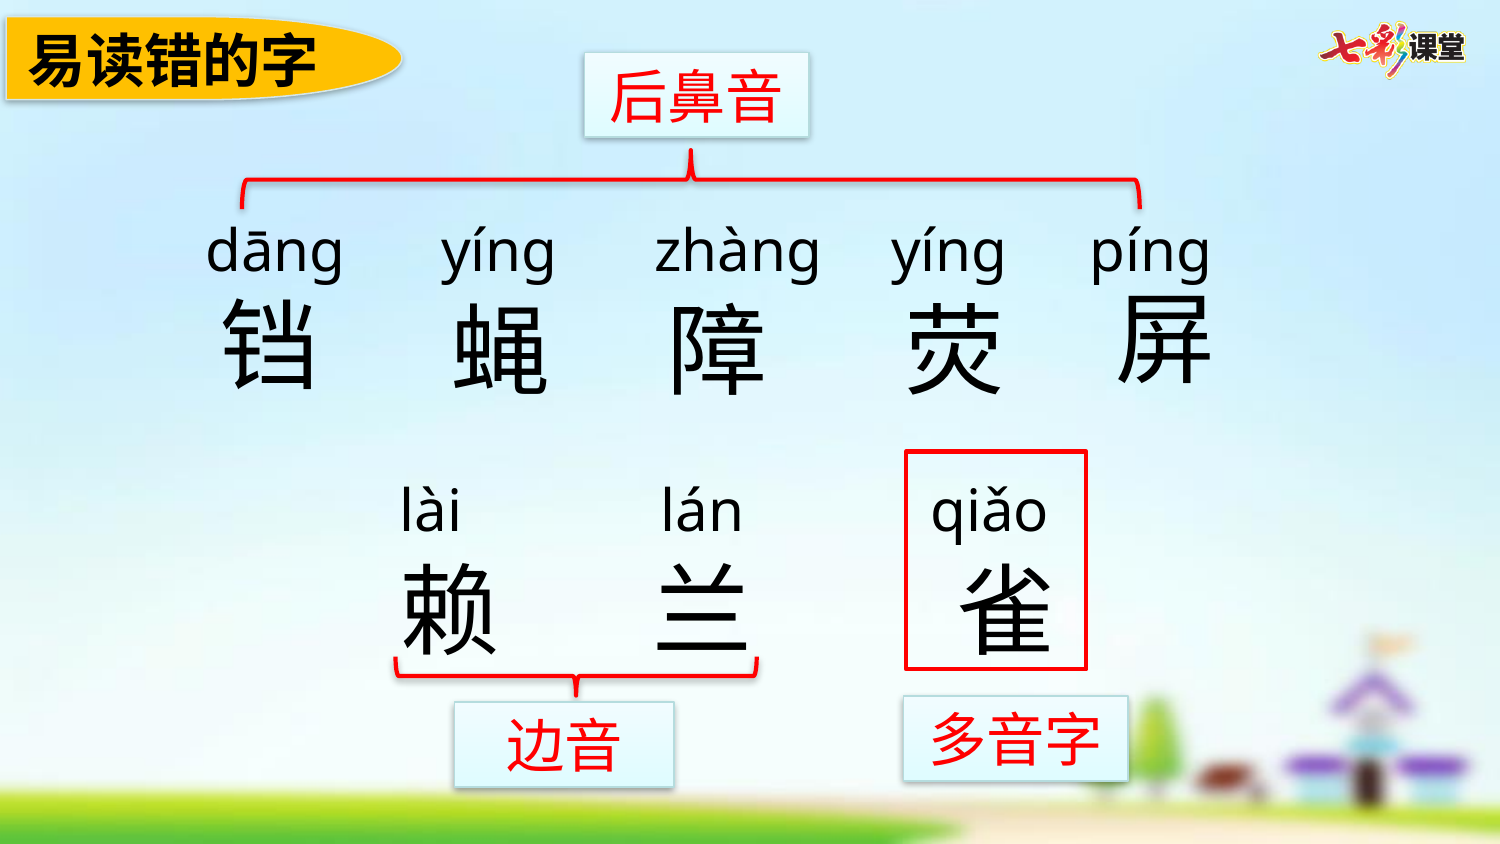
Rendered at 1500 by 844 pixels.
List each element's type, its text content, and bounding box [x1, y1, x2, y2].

text_box [904, 449, 1088, 671]
text_box 障 [652, 291, 782, 415]
text_box 铛 [204, 291, 335, 411]
text_box 赖 [384, 540, 515, 675]
text_box [238, 146, 1143, 210]
text_box 荧 [889, 280, 1020, 415]
text_box dānɡ [190, 206, 392, 291]
text_box 雀 [941, 671, 1072, 675]
text_box zhànɡ [639, 217, 838, 291]
text_box 边音 [454, 701, 675, 788]
text_box yínɡ [426, 217, 575, 291]
text_box yínɡ [876, 217, 1023, 291]
text_box 蝇 [435, 291, 566, 415]
text_box [392, 656, 760, 699]
text_box 多音字 [903, 695, 1129, 782]
text_box pínɡ [1074, 206, 1227, 291]
text_box lài [384, 466, 478, 540]
text_box 兰 [637, 540, 768, 675]
picture [0, 0, 1500, 844]
text_box 后鼻音 [584, 52, 810, 138]
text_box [0, 16, 403, 101]
text_box lán [645, 466, 760, 551]
text_box 屏 [1101, 268, 1231, 403]
